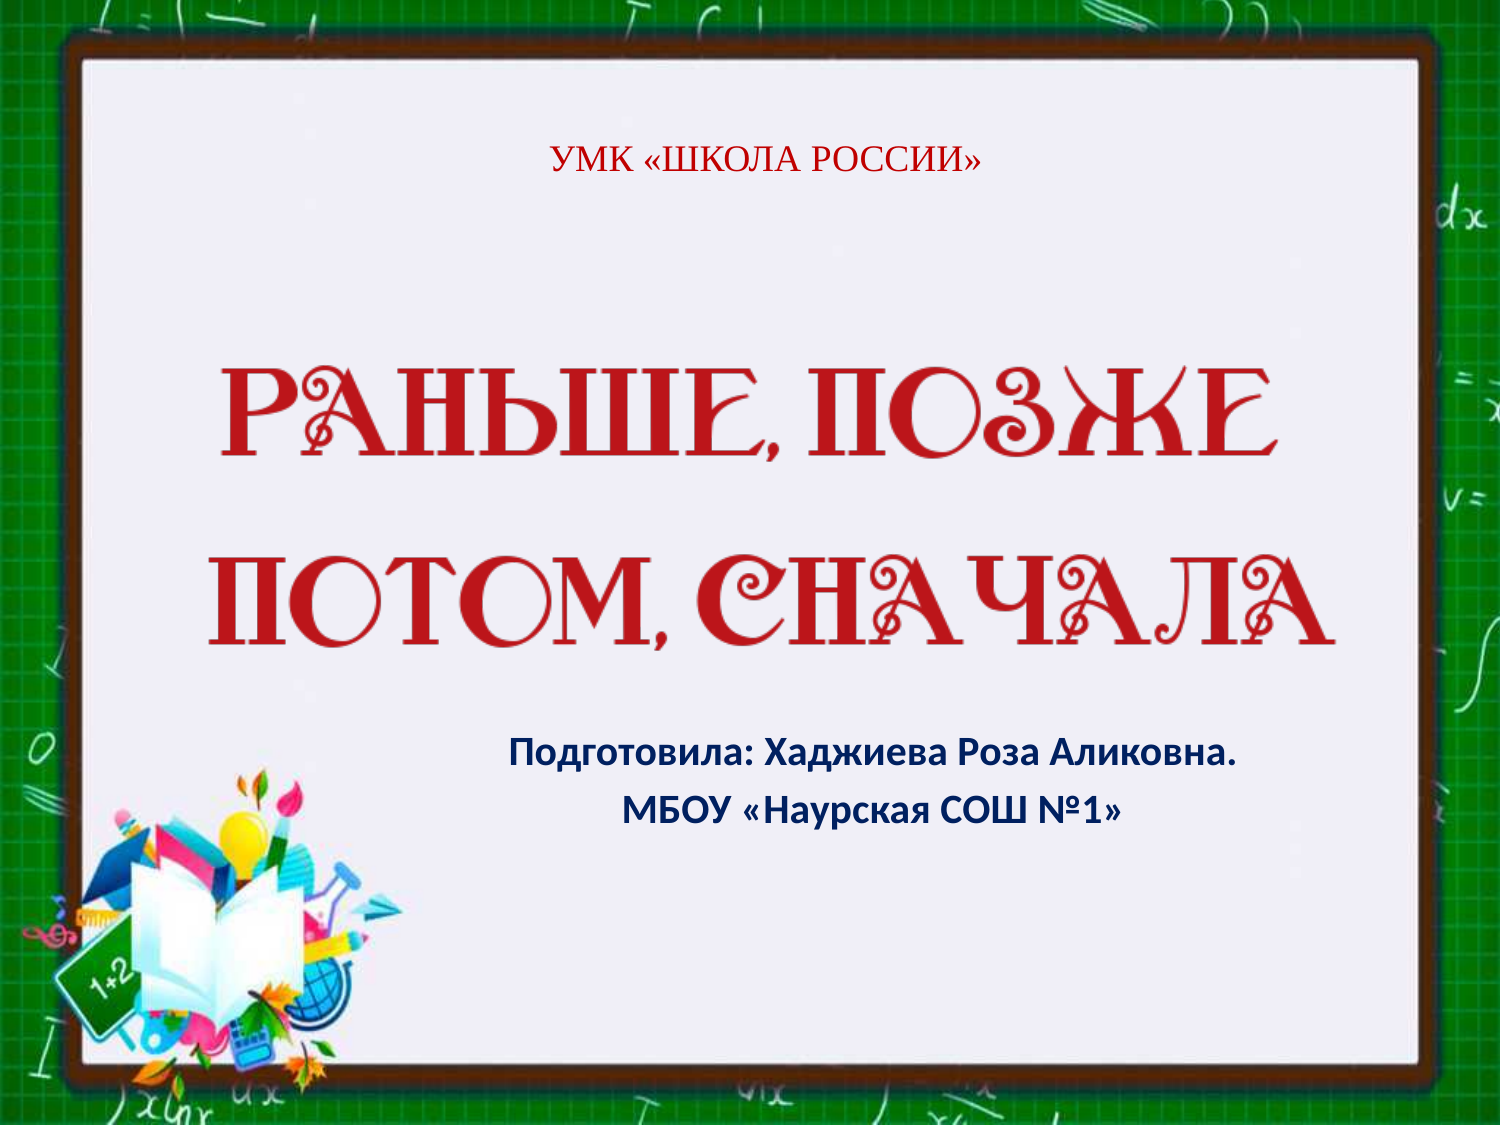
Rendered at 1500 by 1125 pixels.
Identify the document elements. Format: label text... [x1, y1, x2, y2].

subtitle Подготовила: Хаджиева Роза Аликовна. МБОУ «Наурская СОШ №1» [348, 716, 1399, 1004]
picture [0, 0, 1500, 1125]
text_box УМК «ШКОЛА РОССИИ» [348, 66, 1183, 346]
